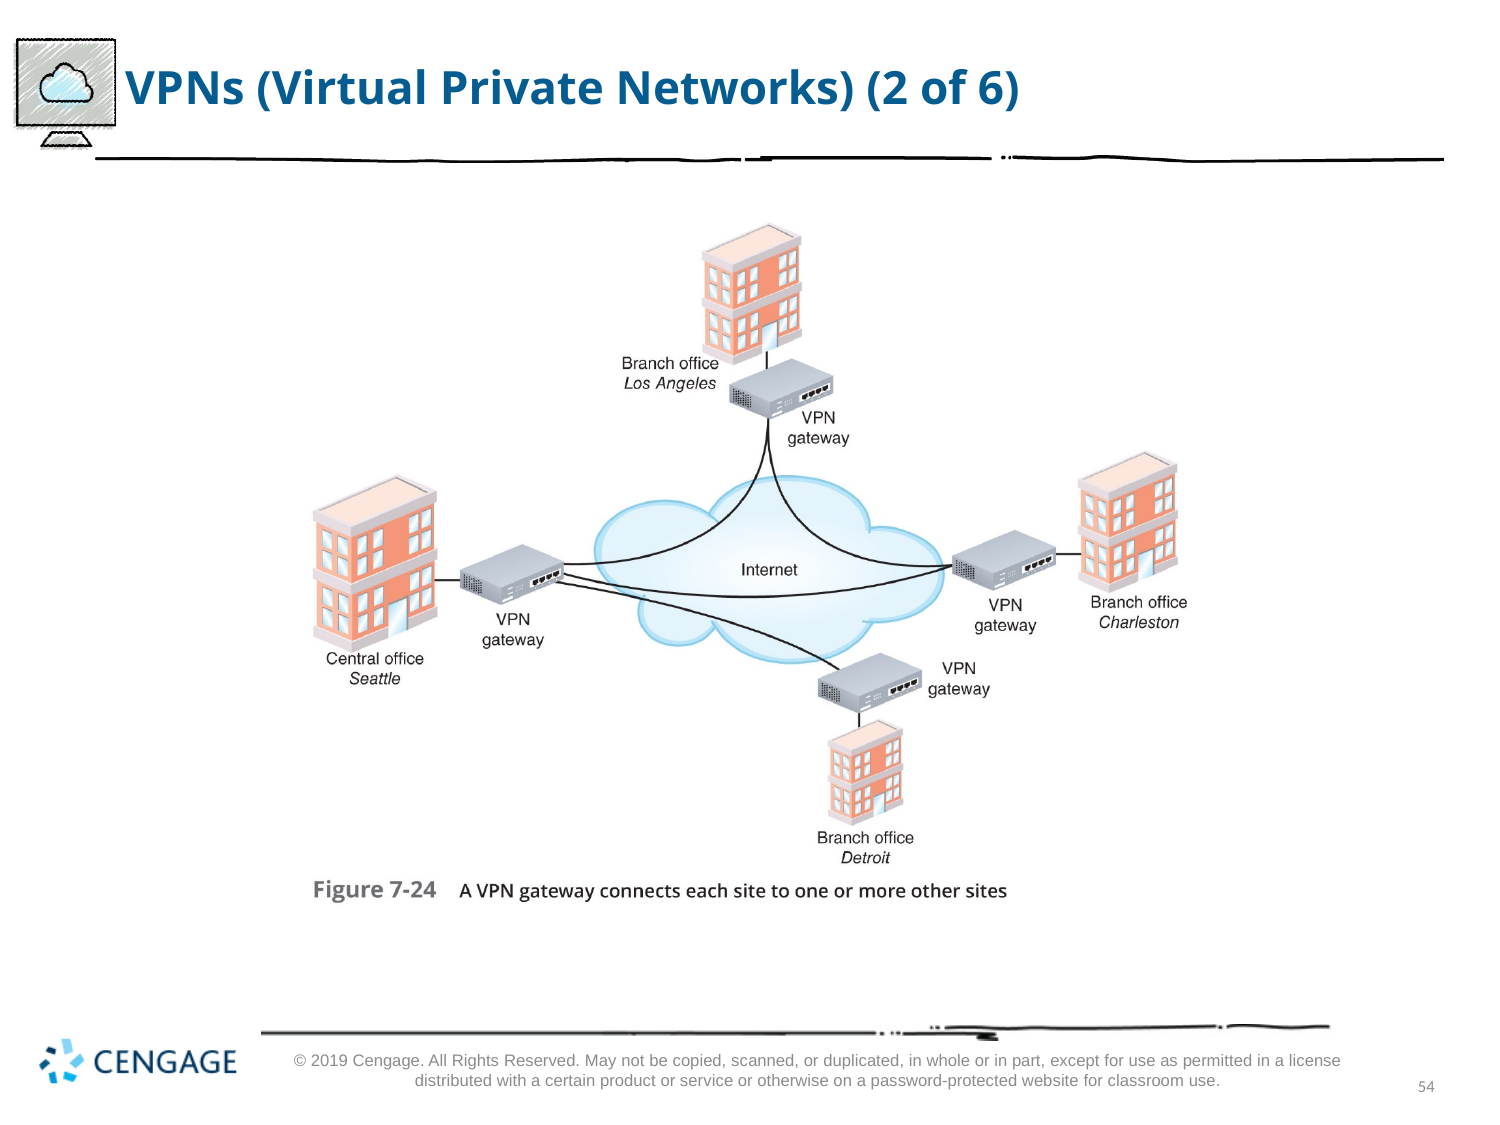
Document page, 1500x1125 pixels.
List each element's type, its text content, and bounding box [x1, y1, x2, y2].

picture [13, 36, 117, 151]
footer © 2019 Cengage. All Rights Reserved. May not be copied, scanned, or duplicated, in whole or in part, except for use as permitted in a license distributed with a certain product or service or otherwise on a password-protected website for classroom use. [262, 1050, 1375, 1091]
picture [19, 1025, 249, 1096]
picture [310, 220, 1190, 905]
title V P Ns (Virtual Private Networks) (2 of 6) [125, 66, 1442, 116]
picture [95, 155, 1444, 163]
picture [261, 1024, 1331, 1041]
